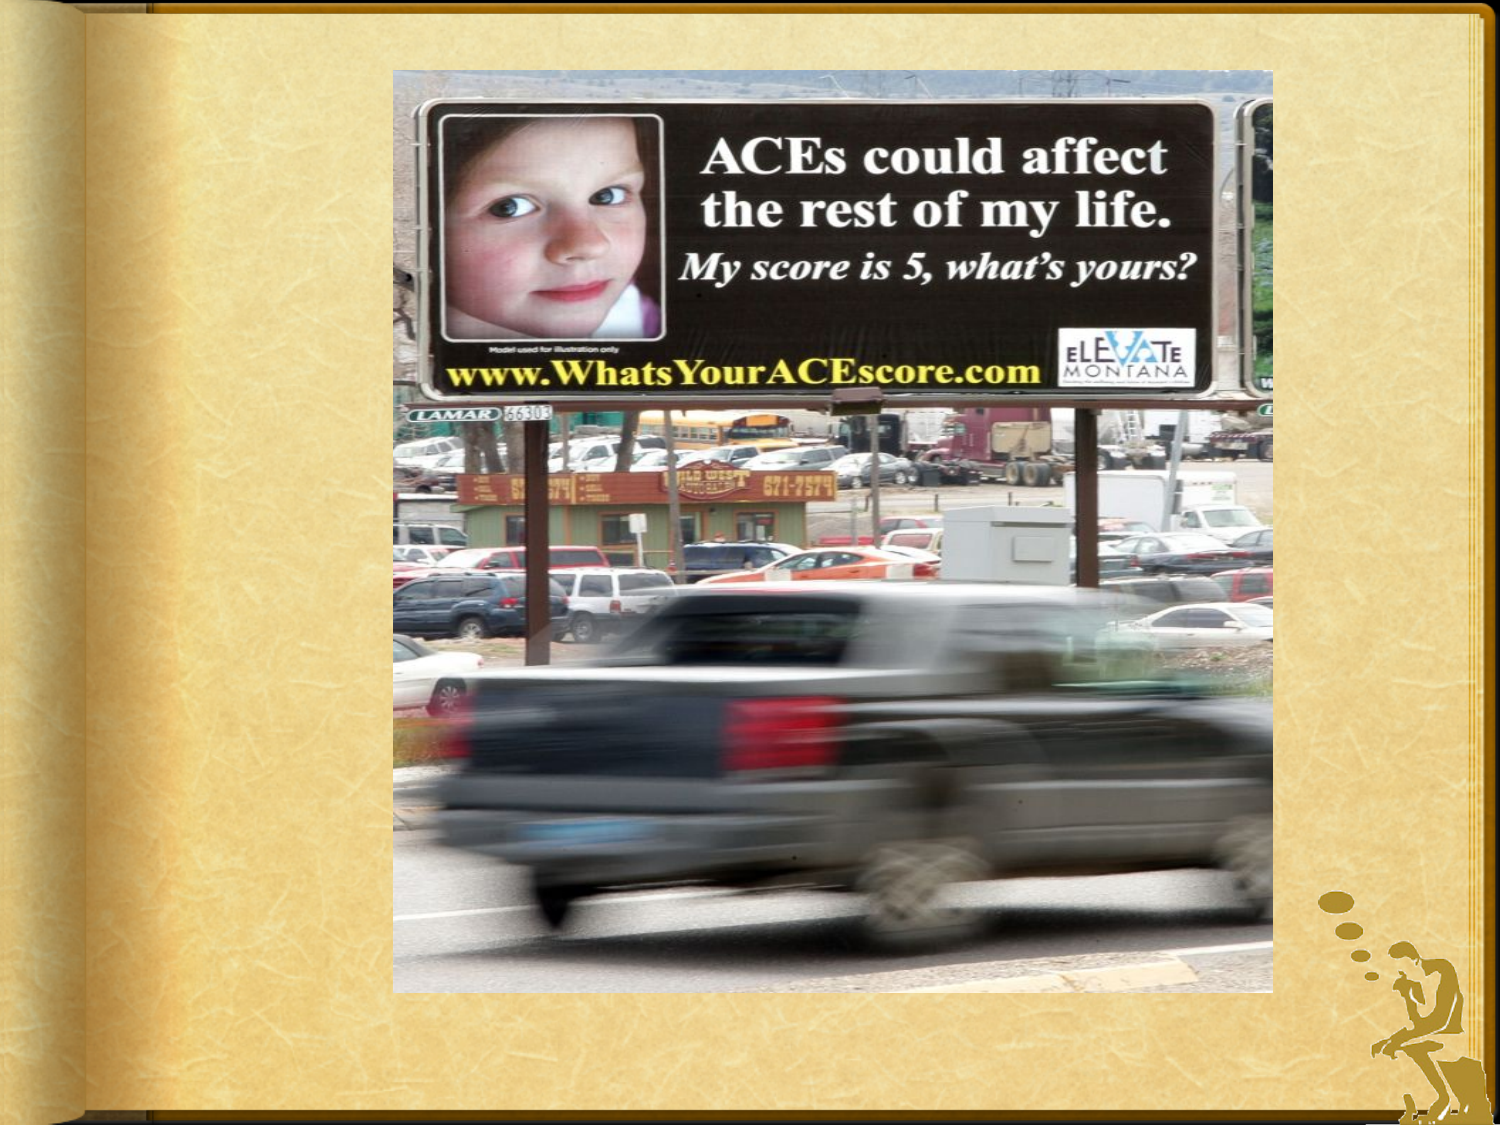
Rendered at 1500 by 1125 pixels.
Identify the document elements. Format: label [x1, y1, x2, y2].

picture [0, 0, 1500, 1125]
list [178, 295, 1372, 1005]
